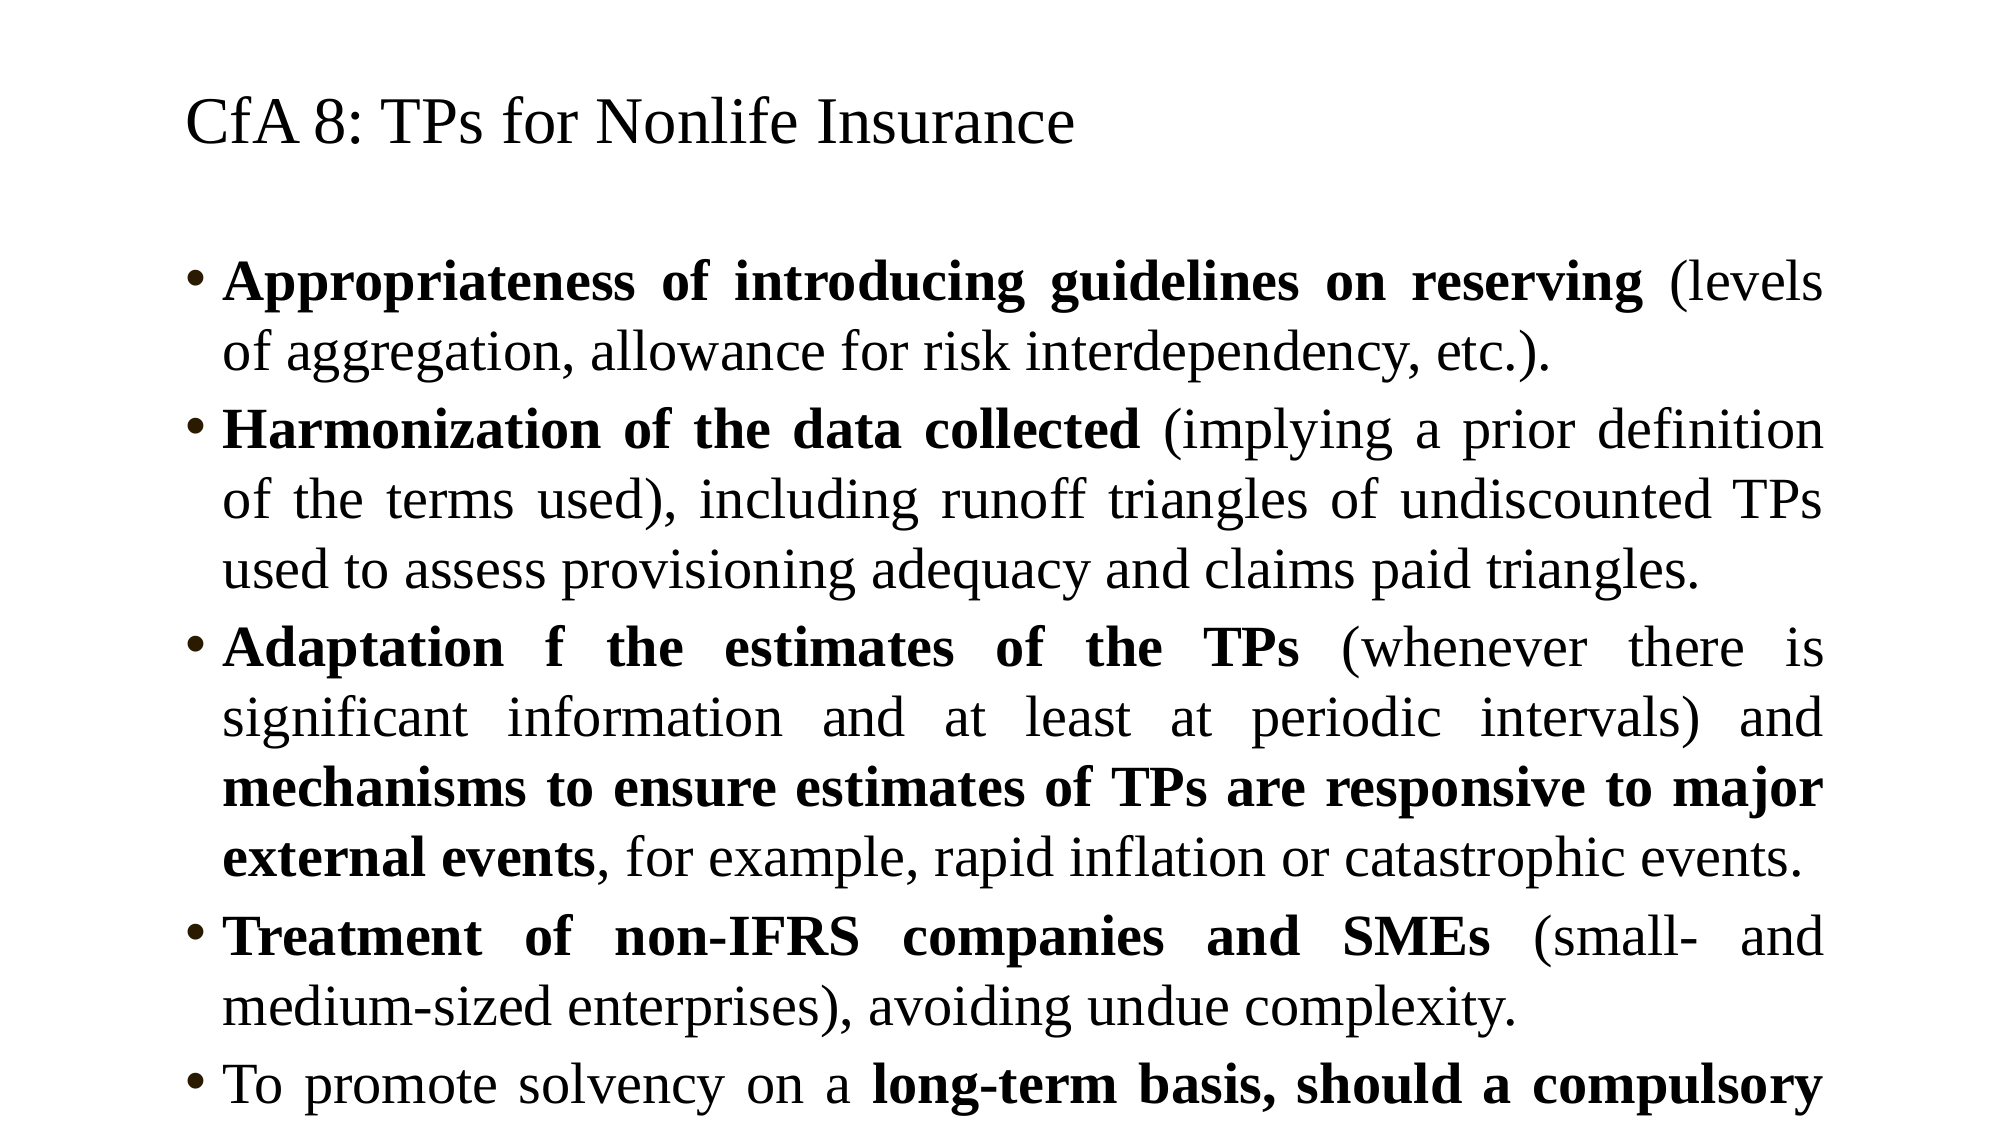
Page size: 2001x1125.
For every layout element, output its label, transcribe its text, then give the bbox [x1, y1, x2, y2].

list Appropriateness of introducing guidelines on reserving (levels of aggregation, allowance for risk interdependency, etc.). Harmonization of the data collected (implying a prior definition of the terms used), including runoff triangles of undiscounted TPs used to assess provisioning adequacy and claims paid triangles. Adaptation f the estimates of the TPs (whenever there is significant information and at least at periodic intervals) and mechanisms to ensure estimates of TPs are responsive to major external events, for example, rapid inflation or catastrophic events. Treatment of non-IFRS companies and SMEs (small- and medium-sized enterprises), avoiding undue complexity. To promote solvency on a long-term basis, should a compulsory equalization mechanism be maintained regardless of the taxation and accounting regimes (this could, for example, be incorporated in the SCR (Solvency capital requirement) calculation) [170, 234, 1841, 1020]
title CfA 8: TPs for Nonlife Insurance [170, 62, 1875, 182]
